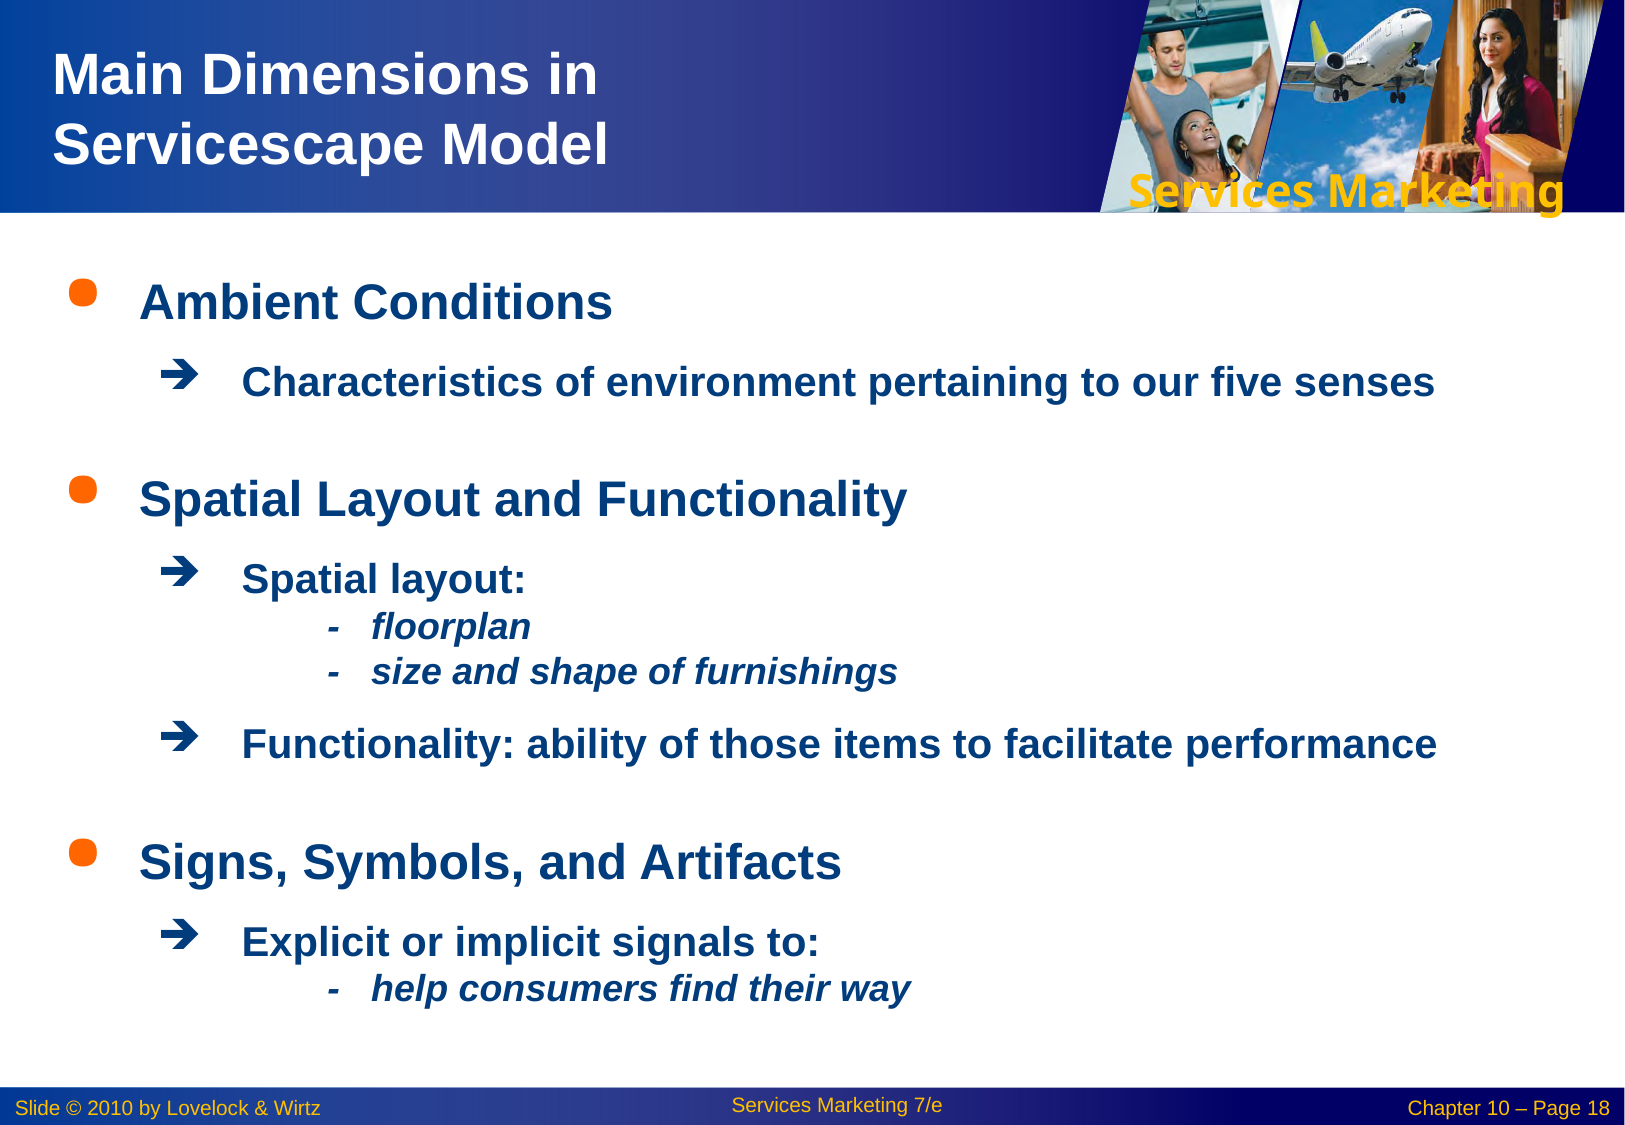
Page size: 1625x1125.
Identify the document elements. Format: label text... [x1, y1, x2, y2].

list Ambient Conditions Characteristics of environment pertaining to our five senses Spatial Layout and Functionality Spatial layout: - floorplan - size and shape of furnishings Functionality: ability of those items to facilitate performance Signs, Symbols, and Artifacts Explicit or implicit signals to: - help consumers find their way [49, 261, 1588, 1051]
title Main Dimensions in Servicescape Model [36, 37, 1088, 176]
picture [1100, 0, 1604, 213]
picture [1162, 186, 1172, 192]
picture [1546, 187, 1556, 202]
